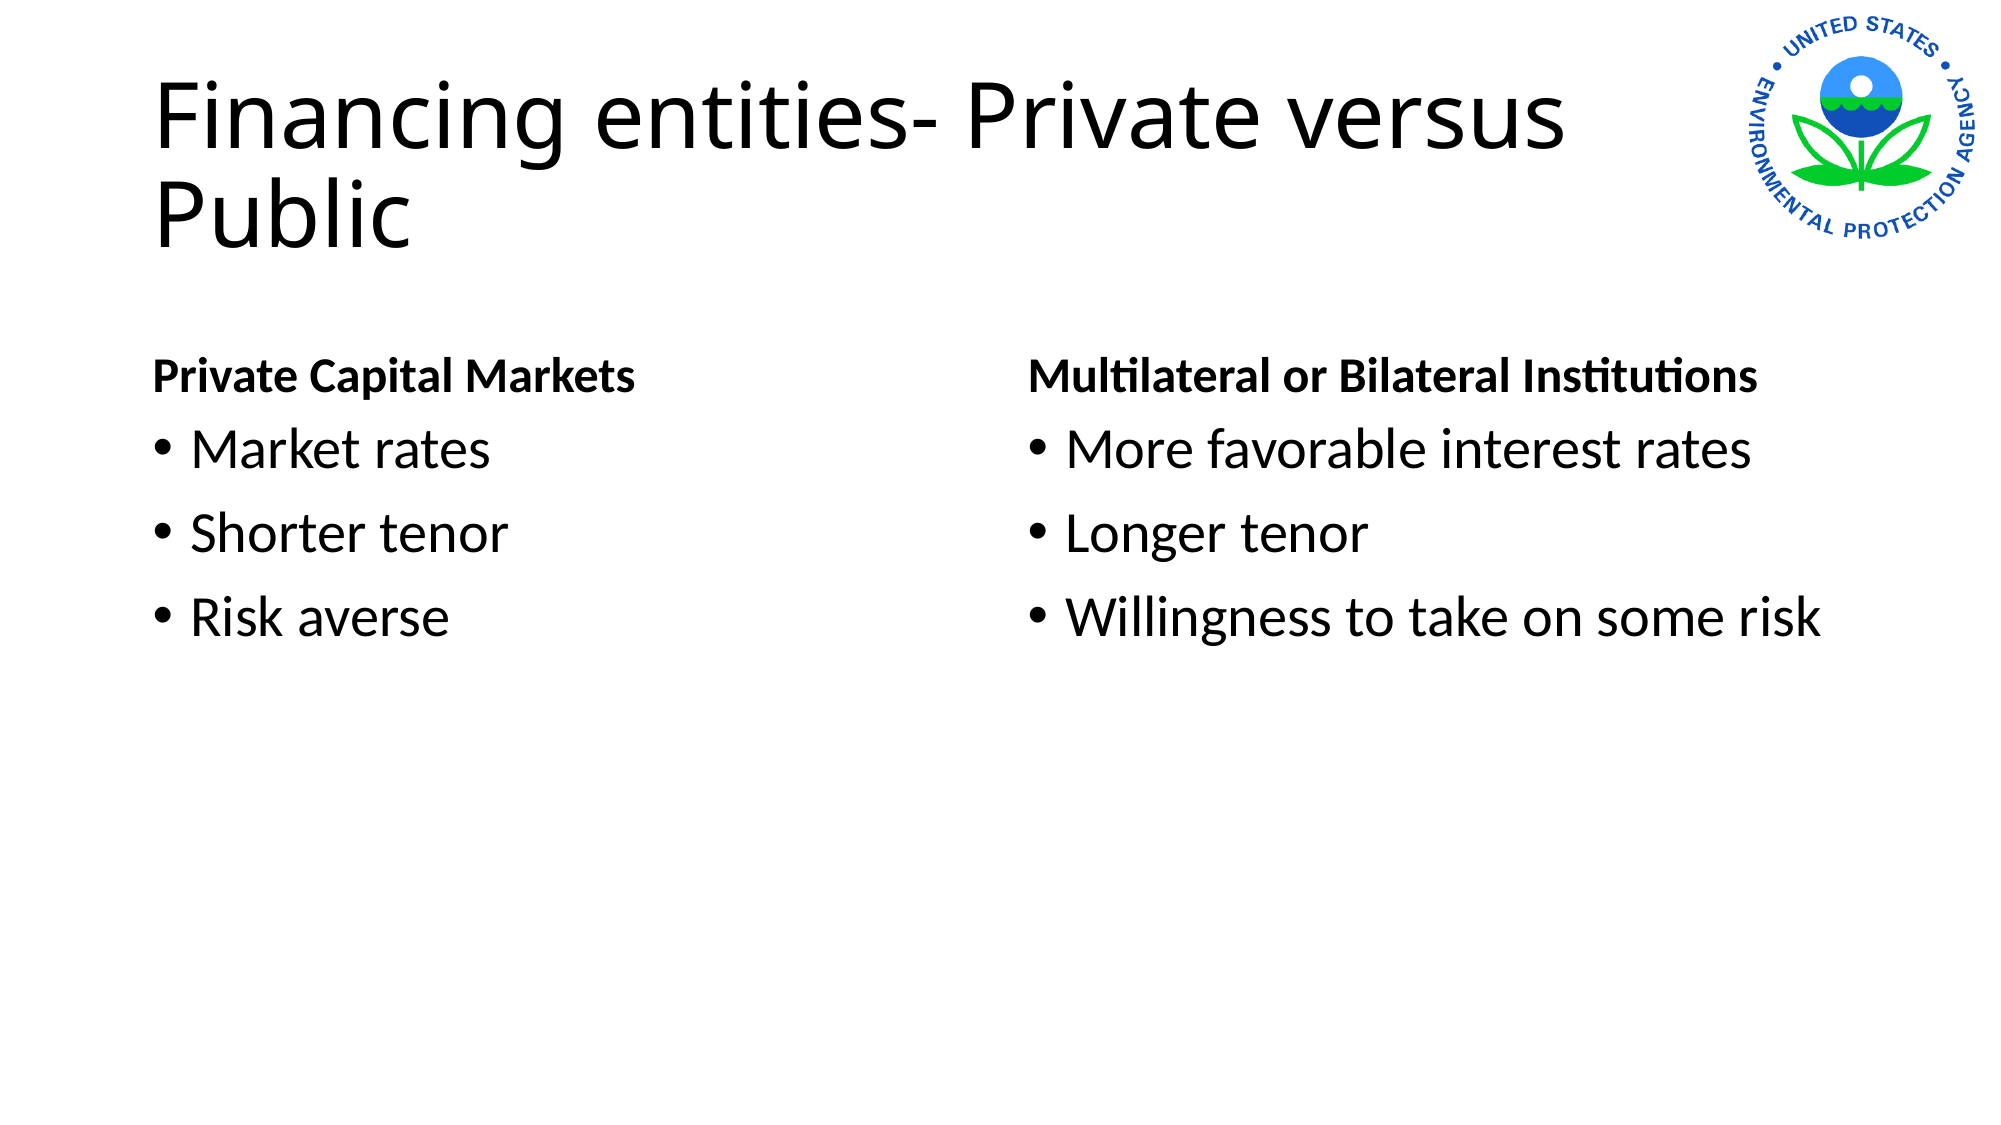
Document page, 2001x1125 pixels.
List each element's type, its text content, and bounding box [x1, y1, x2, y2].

title Financing entities- Private versus Public [137, 59, 1863, 278]
list Private Capital Markets [137, 275, 984, 410]
list Market rates Shorter tenor Risk averse [137, 410, 984, 1016]
list Multilateral or Bilateral Institutions [1012, 275, 1863, 410]
list More favorable interest rates Longer tenor Willingness to take on some risk [1012, 410, 1863, 1016]
picture [1749, 0, 1980, 250]
